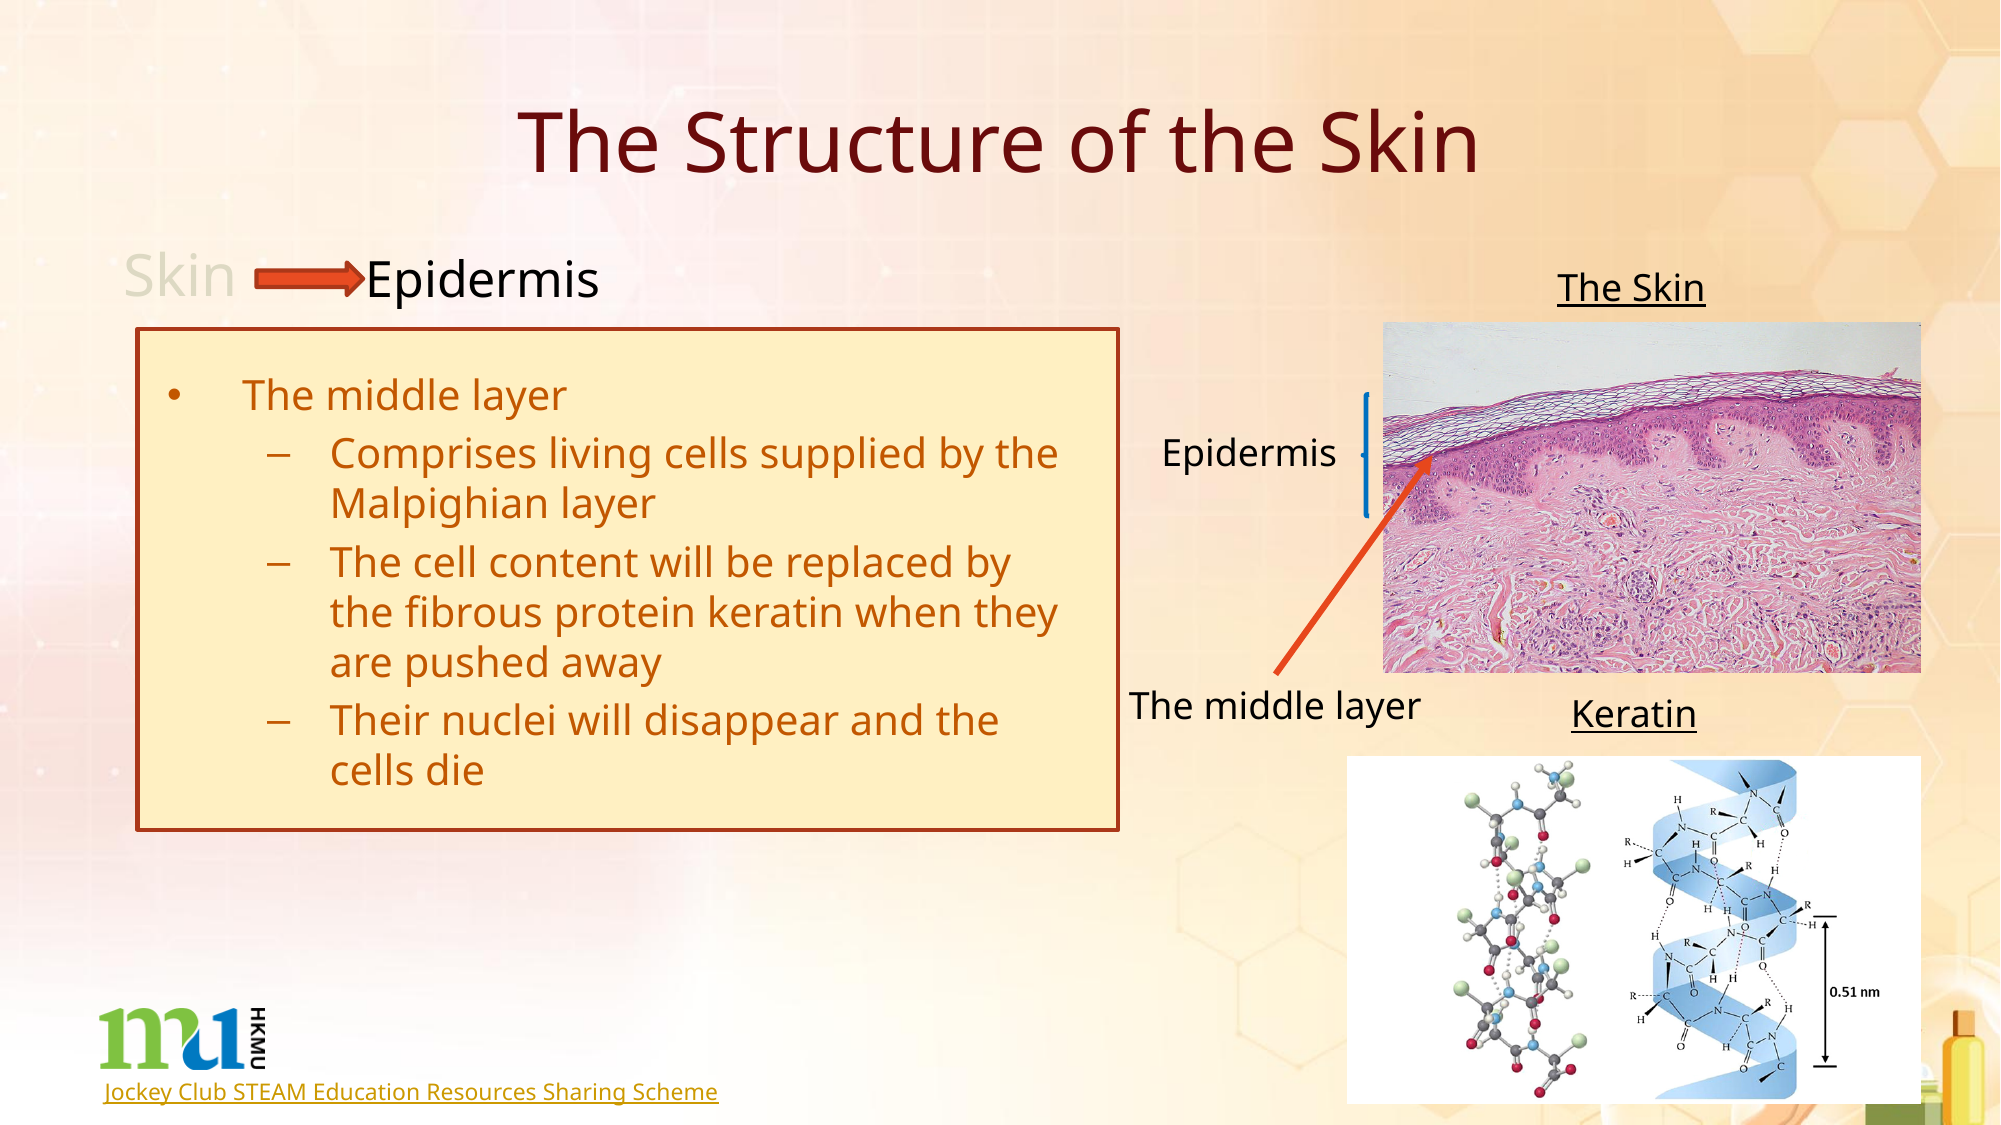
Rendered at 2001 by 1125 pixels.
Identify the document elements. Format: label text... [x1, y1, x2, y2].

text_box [1122, 255, 1921, 736]
text_box [254, 260, 366, 298]
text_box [1347, 743, 1921, 1105]
picture [0, 0, 2001, 1125]
text_box Epidermis [350, 239, 616, 315]
text_box Skin [108, 230, 252, 316]
title The Structure of the Skin [99, 45, 1900, 233]
list The middle layer Comprises living cells supplied by the Malpighian layer The cell content will be replaced by the fibrous protein keratin when they are pushed away Their nuclei will disappear and the cells die [147, 358, 1083, 863]
text_box [135, 327, 1120, 832]
